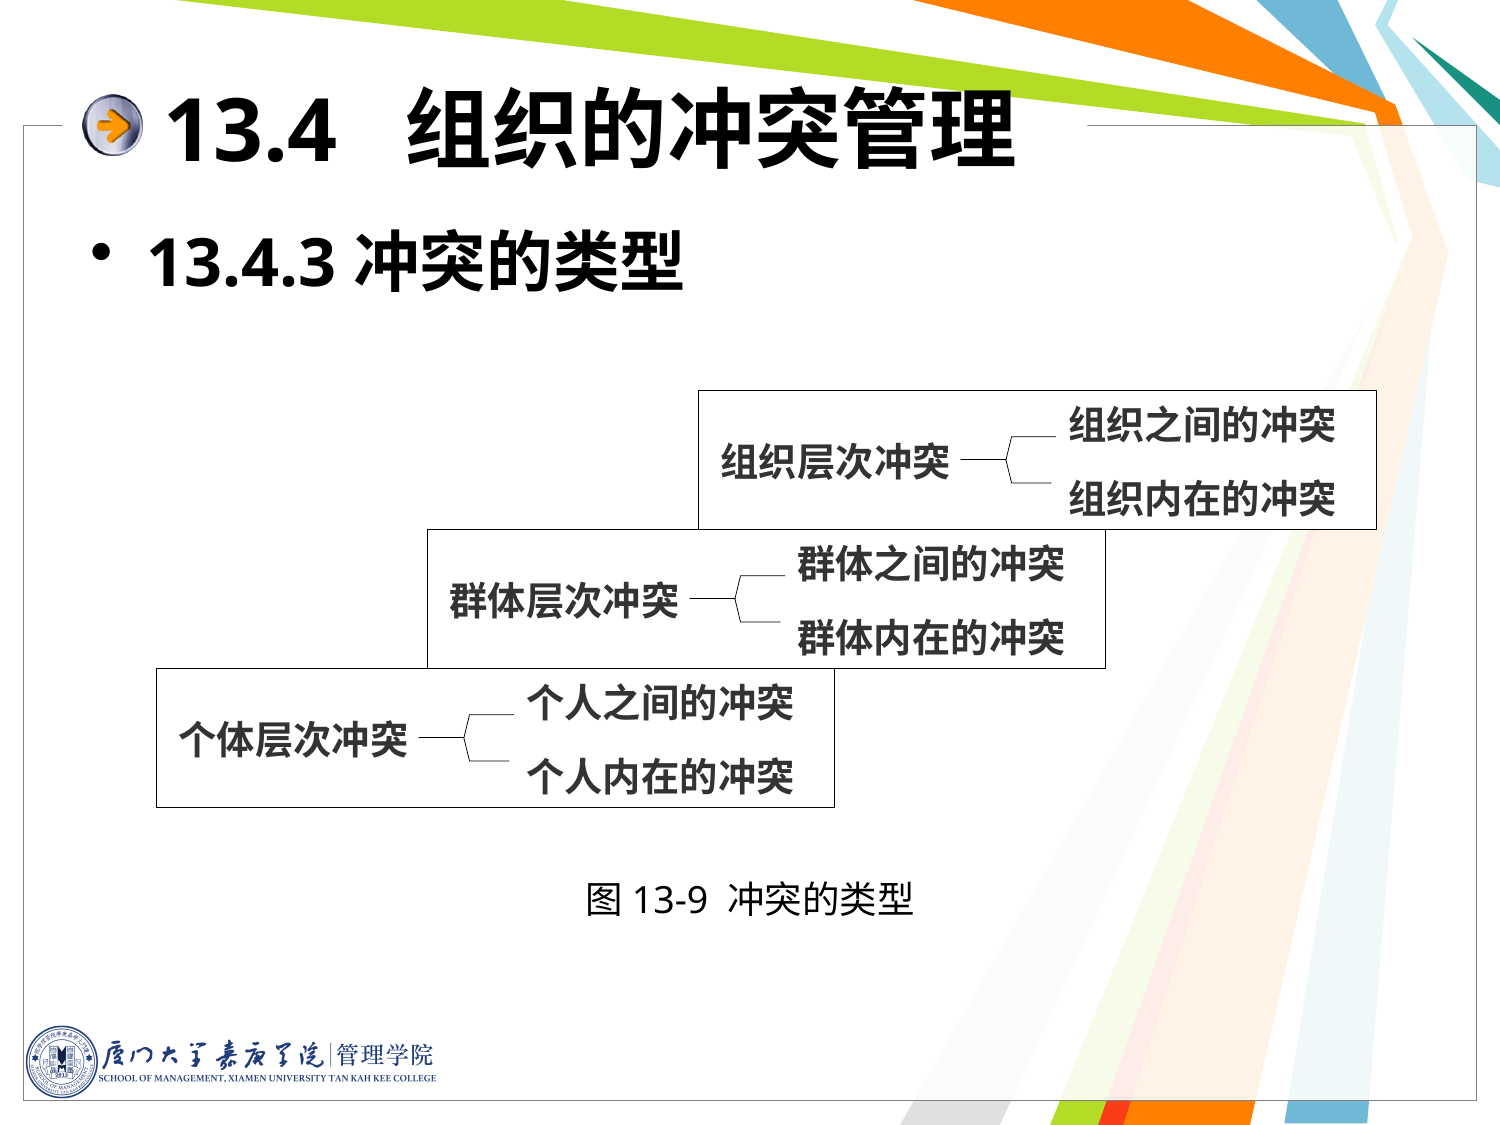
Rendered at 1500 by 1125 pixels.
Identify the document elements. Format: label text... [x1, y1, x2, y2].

list 13.4.3冲突的类型 [75, 212, 1425, 329]
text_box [152, 374, 1381, 833]
picture [82, 94, 143, 156]
picture [24, 1024, 438, 1100]
text_box [0, 0, 1500, 75]
title 13.4 组织的冲突管理 [148, 32, 1182, 220]
text_box 图13-9 冲突的类型 [570, 868, 930, 929]
